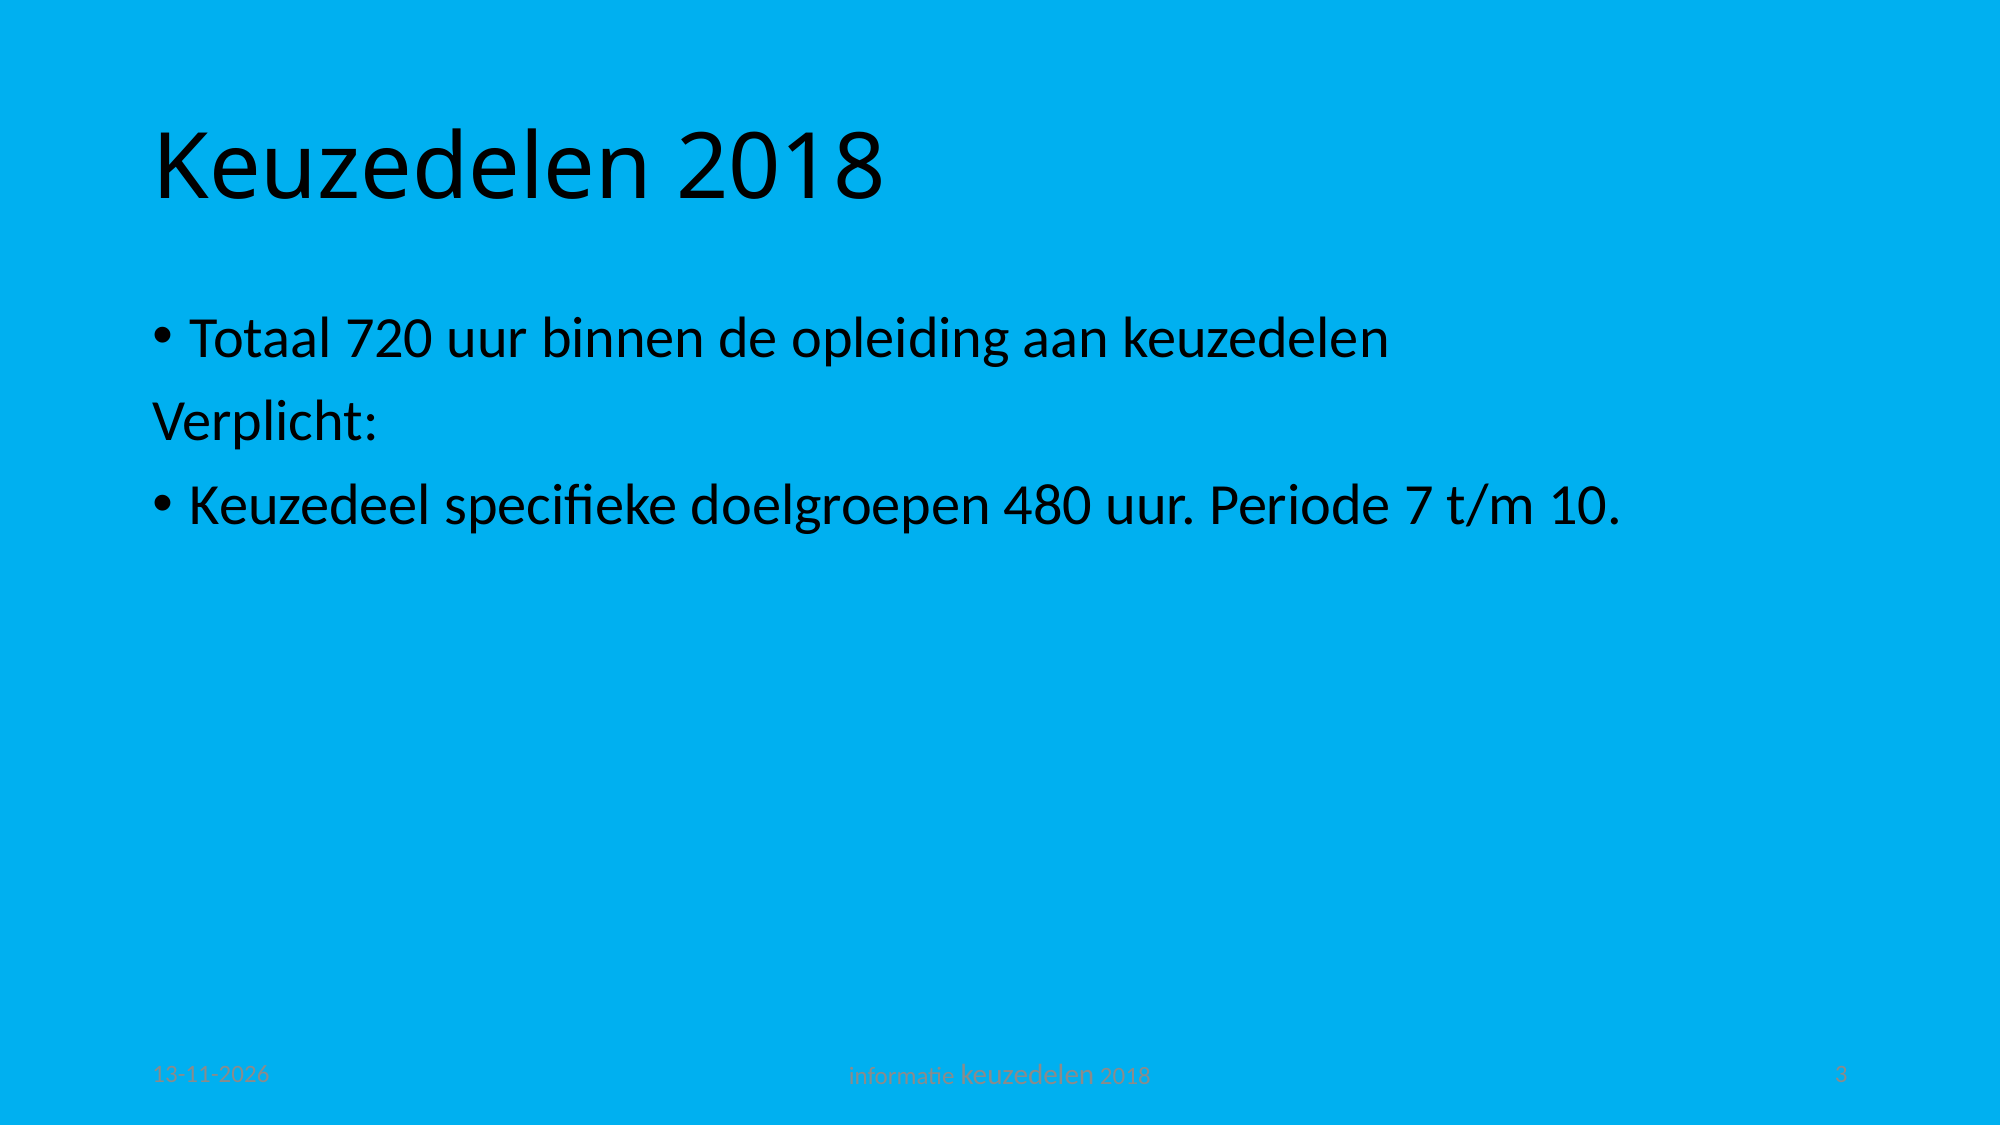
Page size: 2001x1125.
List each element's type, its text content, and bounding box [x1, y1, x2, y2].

list Totaal 720 uur binnen de opleiding aan keuzedelen Verplicht: Keuzedeel specifieke doelgroepen 480 uur. Periode 7 t/m 10. [137, 299, 1863, 1014]
title Keuzedelen 2018 [137, 59, 1863, 278]
footer informatie keuzedelen 2018 [662, 1042, 1338, 1103]
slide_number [137, 1042, 588, 1103]
slide_number 3 [1412, 1042, 1863, 1103]
